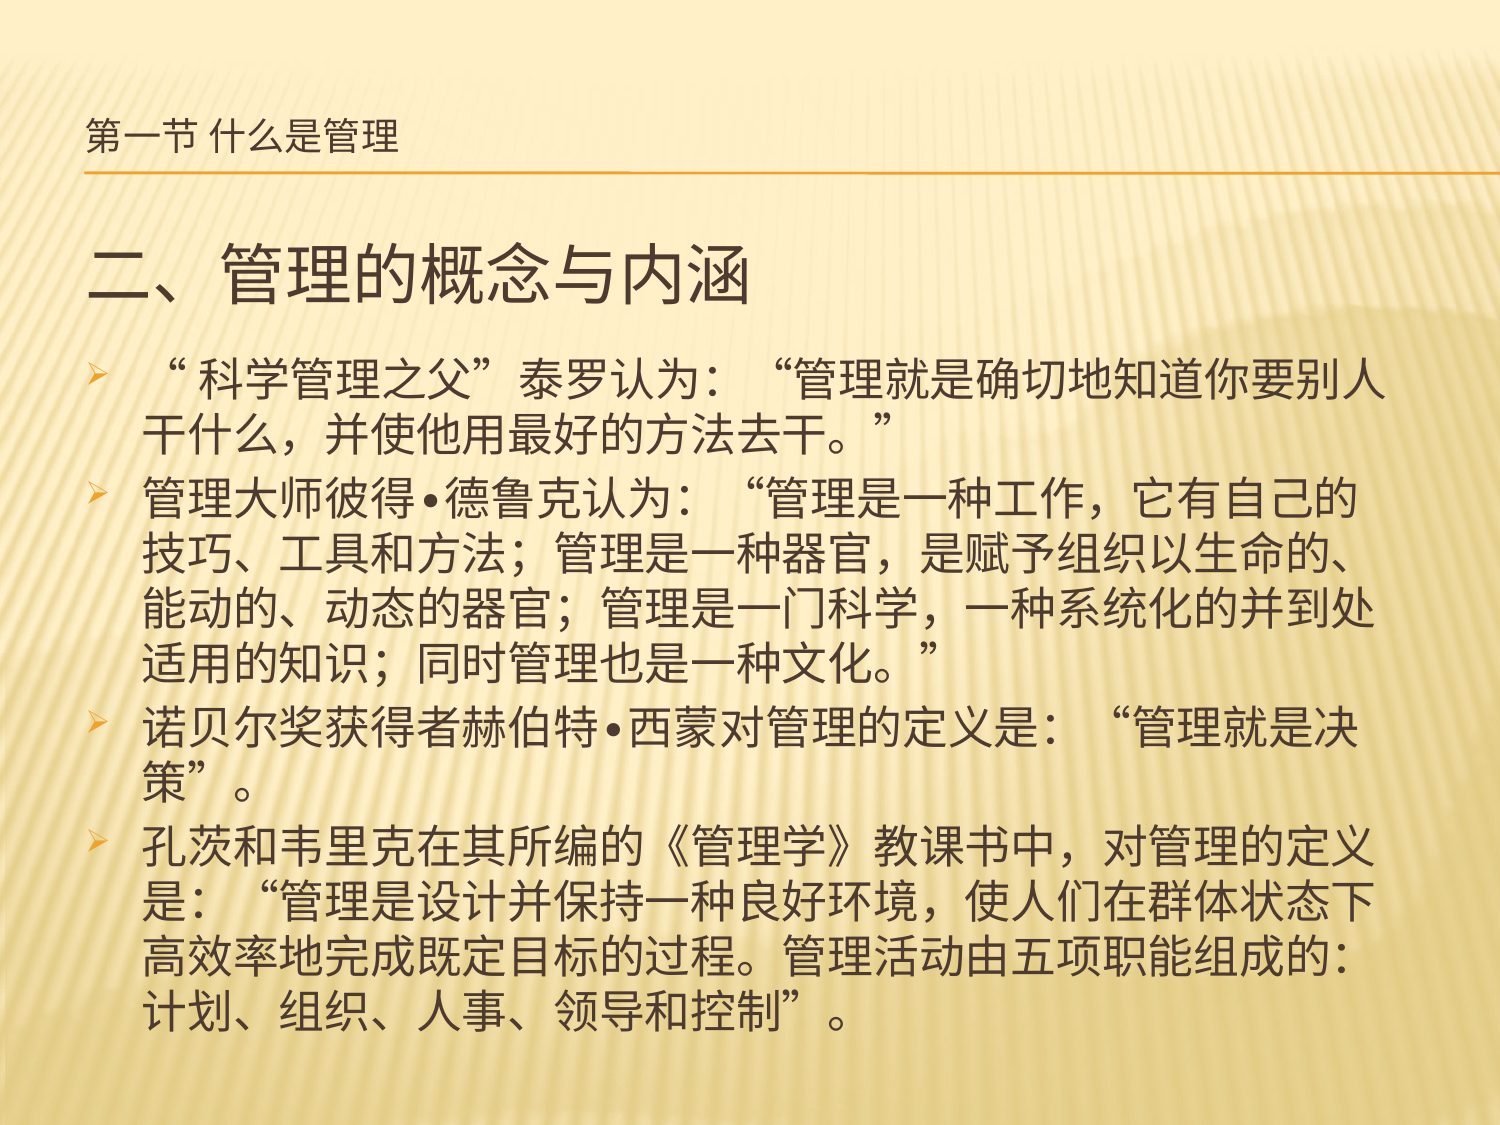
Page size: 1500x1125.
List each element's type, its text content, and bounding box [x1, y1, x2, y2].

list 二、管理的概念与内涵 “科学管理之父”泰罗认为：“管理就是确切地知道你要别人干什么，并使他用最好的方法去干。” 管理大师彼得∙德鲁克认为：“管理是一种工作，它有自己的技巧、工具和方法；管理是一种器官，是赋予组织以生命的、能动的、动态的器官；管理是一门科学，一种系统化的并到处适用的知识；同时管理也是一种文化。” 诺贝尔奖获得者赫伯特∙西蒙对管理的定义是：“管理就是决策”。 孔茨和韦里克在其所编的《管理学》教课书中，对管理的定义是：“管理是设计并保持一种良好环境，使人们在群体状态下高效率地完成既定目标的过程。管理活动由五项职能组成的：计划、组织、人事、领导和控制”。 [70, 225, 1421, 1099]
title 第一节 什么是管理 [70, 35, 1425, 213]
